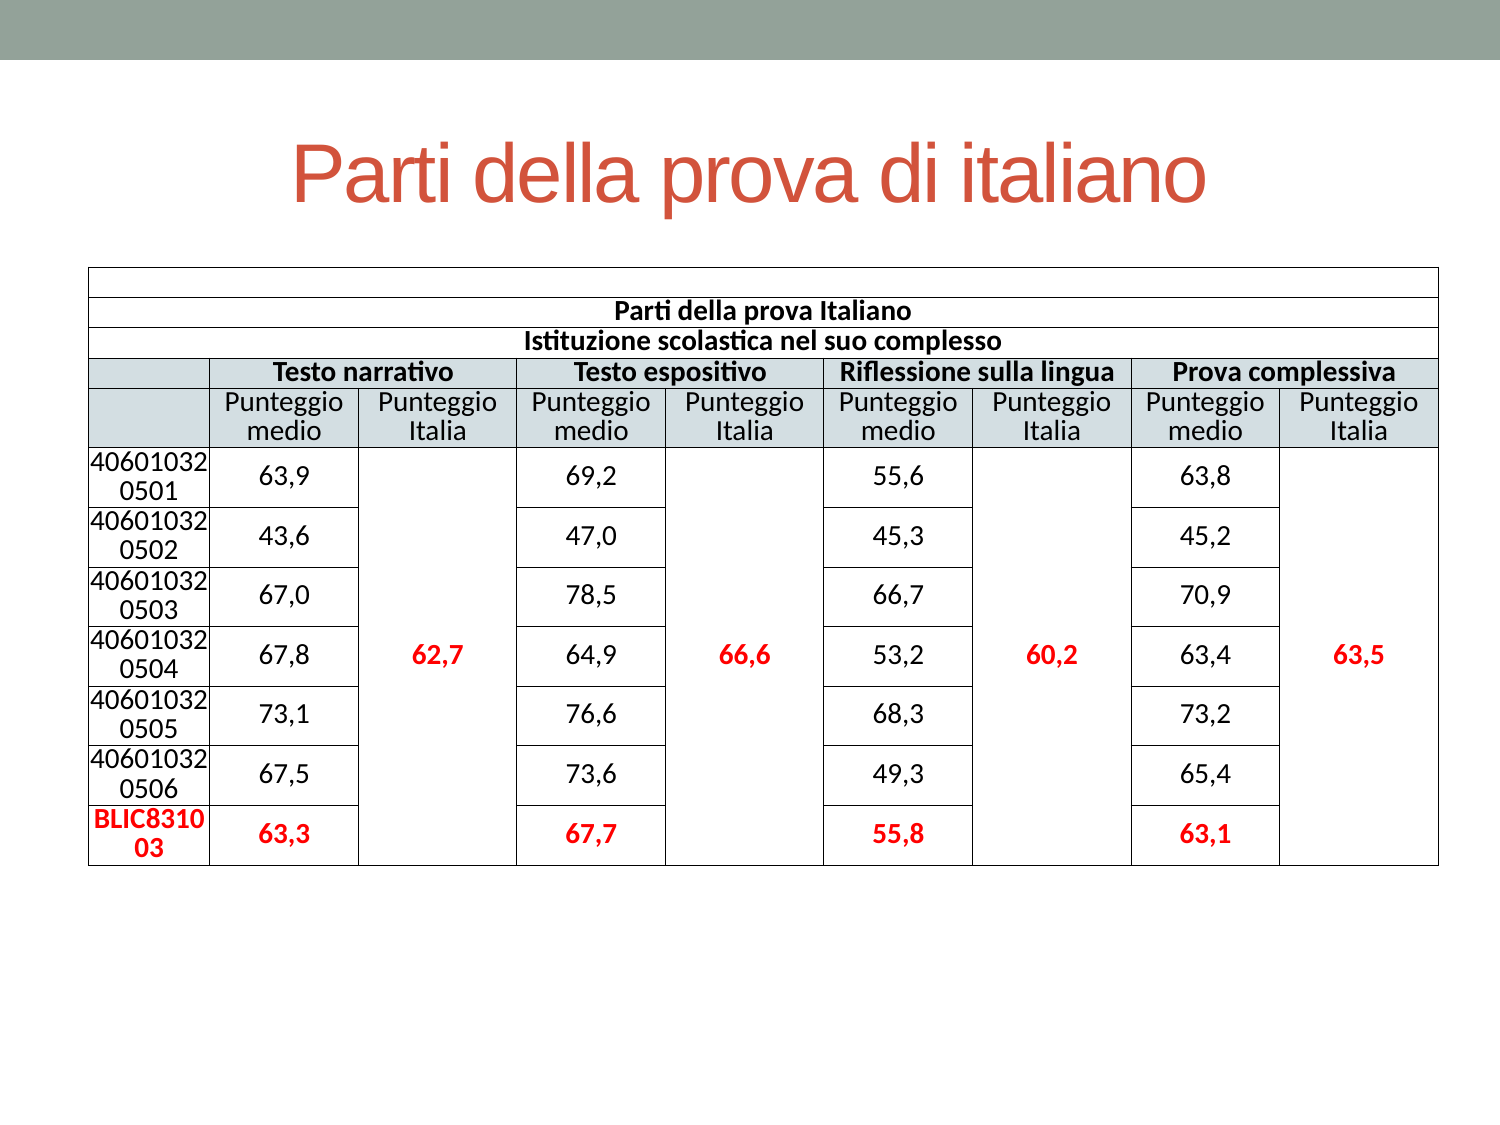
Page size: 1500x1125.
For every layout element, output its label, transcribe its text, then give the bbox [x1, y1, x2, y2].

table_cell Punteggio medio [824, 389, 972, 447]
table_cell 55,6 [824, 448, 972, 507]
table_cell 63,5 [1280, 448, 1438, 865]
table_cell BLIC831003 [89, 806, 209, 865]
table_cell 45,3 [824, 508, 972, 567]
table_cell 47,0 [517, 508, 665, 567]
table_cell Punteggio Italia [1280, 389, 1438, 447]
table_cell Punteggio medio [210, 389, 358, 447]
table_cell 67,5 [210, 746, 358, 805]
table_cell 63,4 [1132, 627, 1279, 686]
table_cell [89, 389, 209, 447]
table_cell [89, 359, 209, 388]
table_cell 67,8 [210, 627, 358, 686]
table_cell 63,9 [210, 448, 358, 507]
table_cell 73,1 [210, 687, 358, 745]
table_cell 66,6 [666, 448, 823, 865]
table_cell 45,2 [1132, 508, 1279, 567]
table_cell 406010320501 [89, 448, 209, 507]
table_cell 70,9 [1132, 568, 1279, 626]
table_cell Punteggio Italia [973, 389, 1131, 447]
table_cell 406010320504 [89, 627, 209, 686]
table_cell 73,6 [517, 746, 665, 805]
table_cell 67,7 [517, 806, 665, 865]
table_cell 53,2 [824, 627, 972, 686]
table_cell 63,8 [1132, 448, 1279, 507]
table_cell 65,4 [1132, 746, 1279, 805]
table_cell Punteggio medio [1132, 389, 1279, 447]
table_cell 406010320502 [89, 508, 209, 567]
table_cell Parti della prova Italiano [89, 298, 1438, 327]
title Parti della prova di italiano [75, 87, 1425, 250]
table_cell 67,0 [210, 568, 358, 626]
table_cell 406010320503 [89, 568, 209, 626]
table_cell 62,7 [359, 448, 516, 865]
table_cell Testo espositivo [517, 359, 823, 388]
table_cell 63,1 [1132, 806, 1279, 865]
table_cell 406010320506 [89, 746, 209, 805]
table_cell 64,9 [517, 627, 665, 686]
table_cell 69,2 [517, 448, 665, 507]
table_cell Testo narrativo [210, 359, 516, 388]
table_cell 78,5 [517, 568, 665, 626]
table_cell 406010320505 [89, 687, 209, 745]
table_cell Istituzione scolastica nel suo complesso [89, 328, 1438, 358]
table_cell Punteggio Italia [359, 389, 516, 447]
table_cell 76,6 [517, 687, 665, 745]
table_header [89, 268, 1438, 297]
table_cell 66,7 [824, 568, 972, 626]
table_cell 55,8 [824, 806, 972, 865]
table_cell 63,3 [210, 806, 358, 865]
table_cell Riflessione sulla lingua [824, 359, 1131, 388]
table_cell 43,6 [210, 508, 358, 567]
table_cell Punteggio medio [517, 389, 665, 447]
table_cell 60,2 [973, 448, 1131, 865]
table_cell 68,3 [824, 687, 972, 745]
table_cell 73,2 [1132, 687, 1279, 745]
table_cell 49,3 [824, 746, 972, 805]
table_cell Prova complessiva [1132, 359, 1438, 388]
table_cell Punteggio Italia [666, 389, 823, 447]
